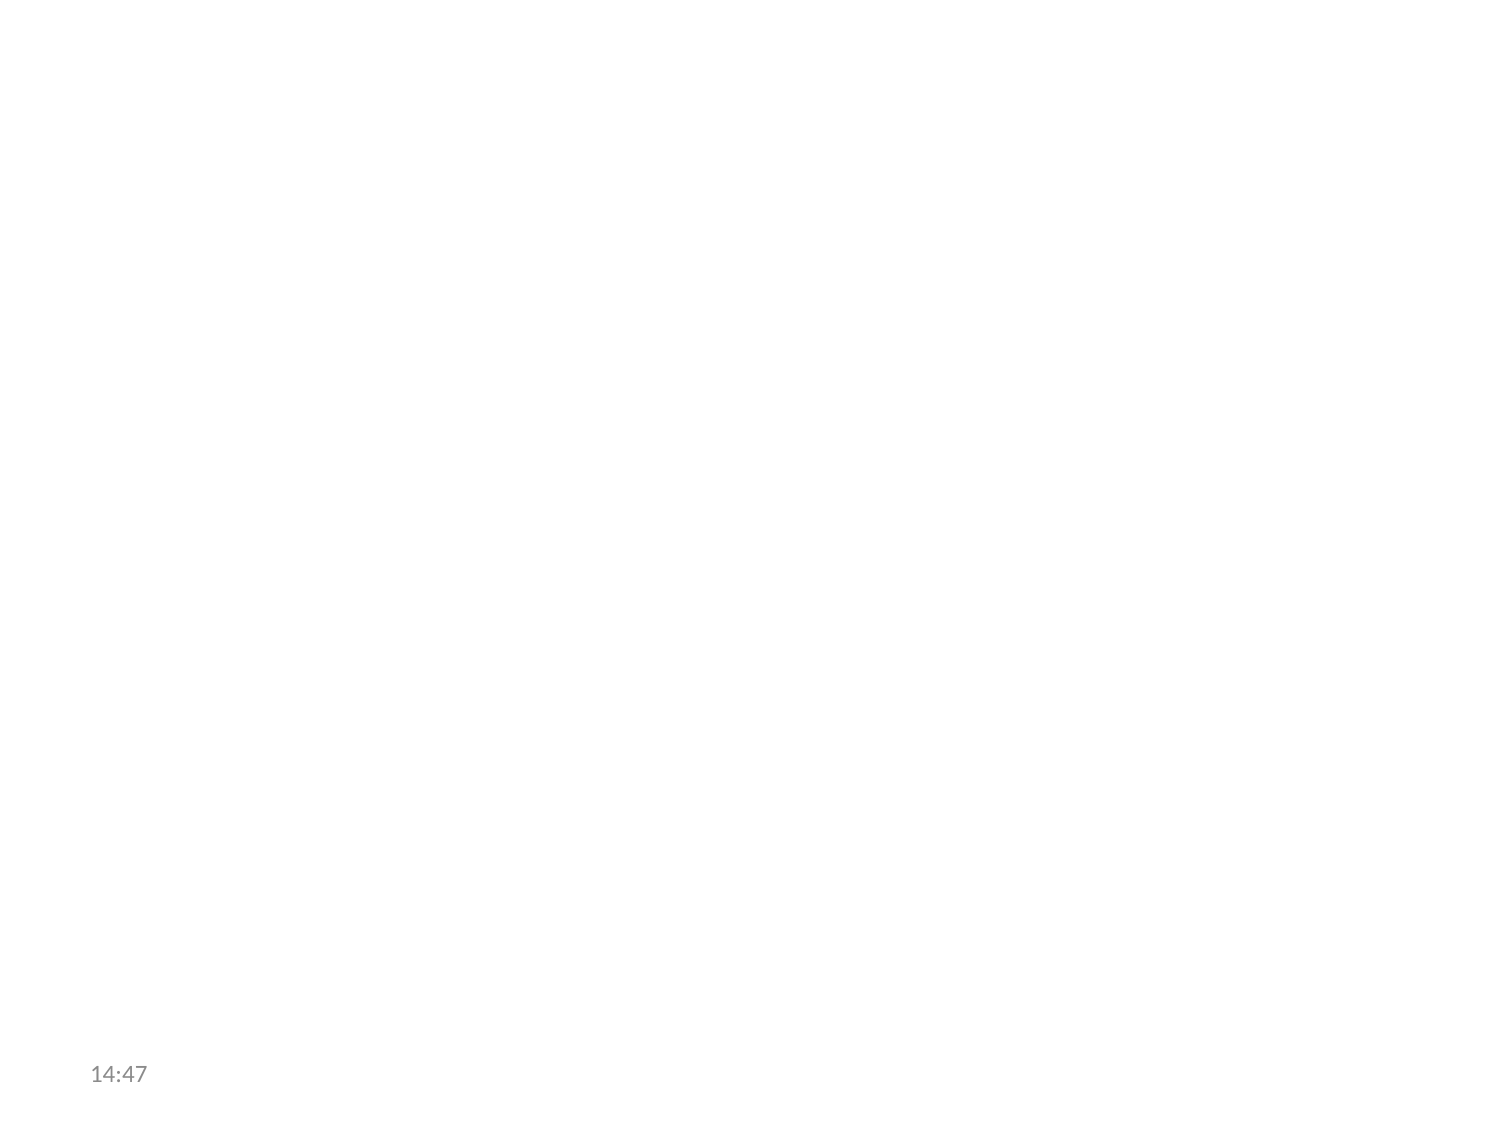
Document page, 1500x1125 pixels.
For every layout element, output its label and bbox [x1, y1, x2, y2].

slide_number [75, 1042, 425, 1103]
